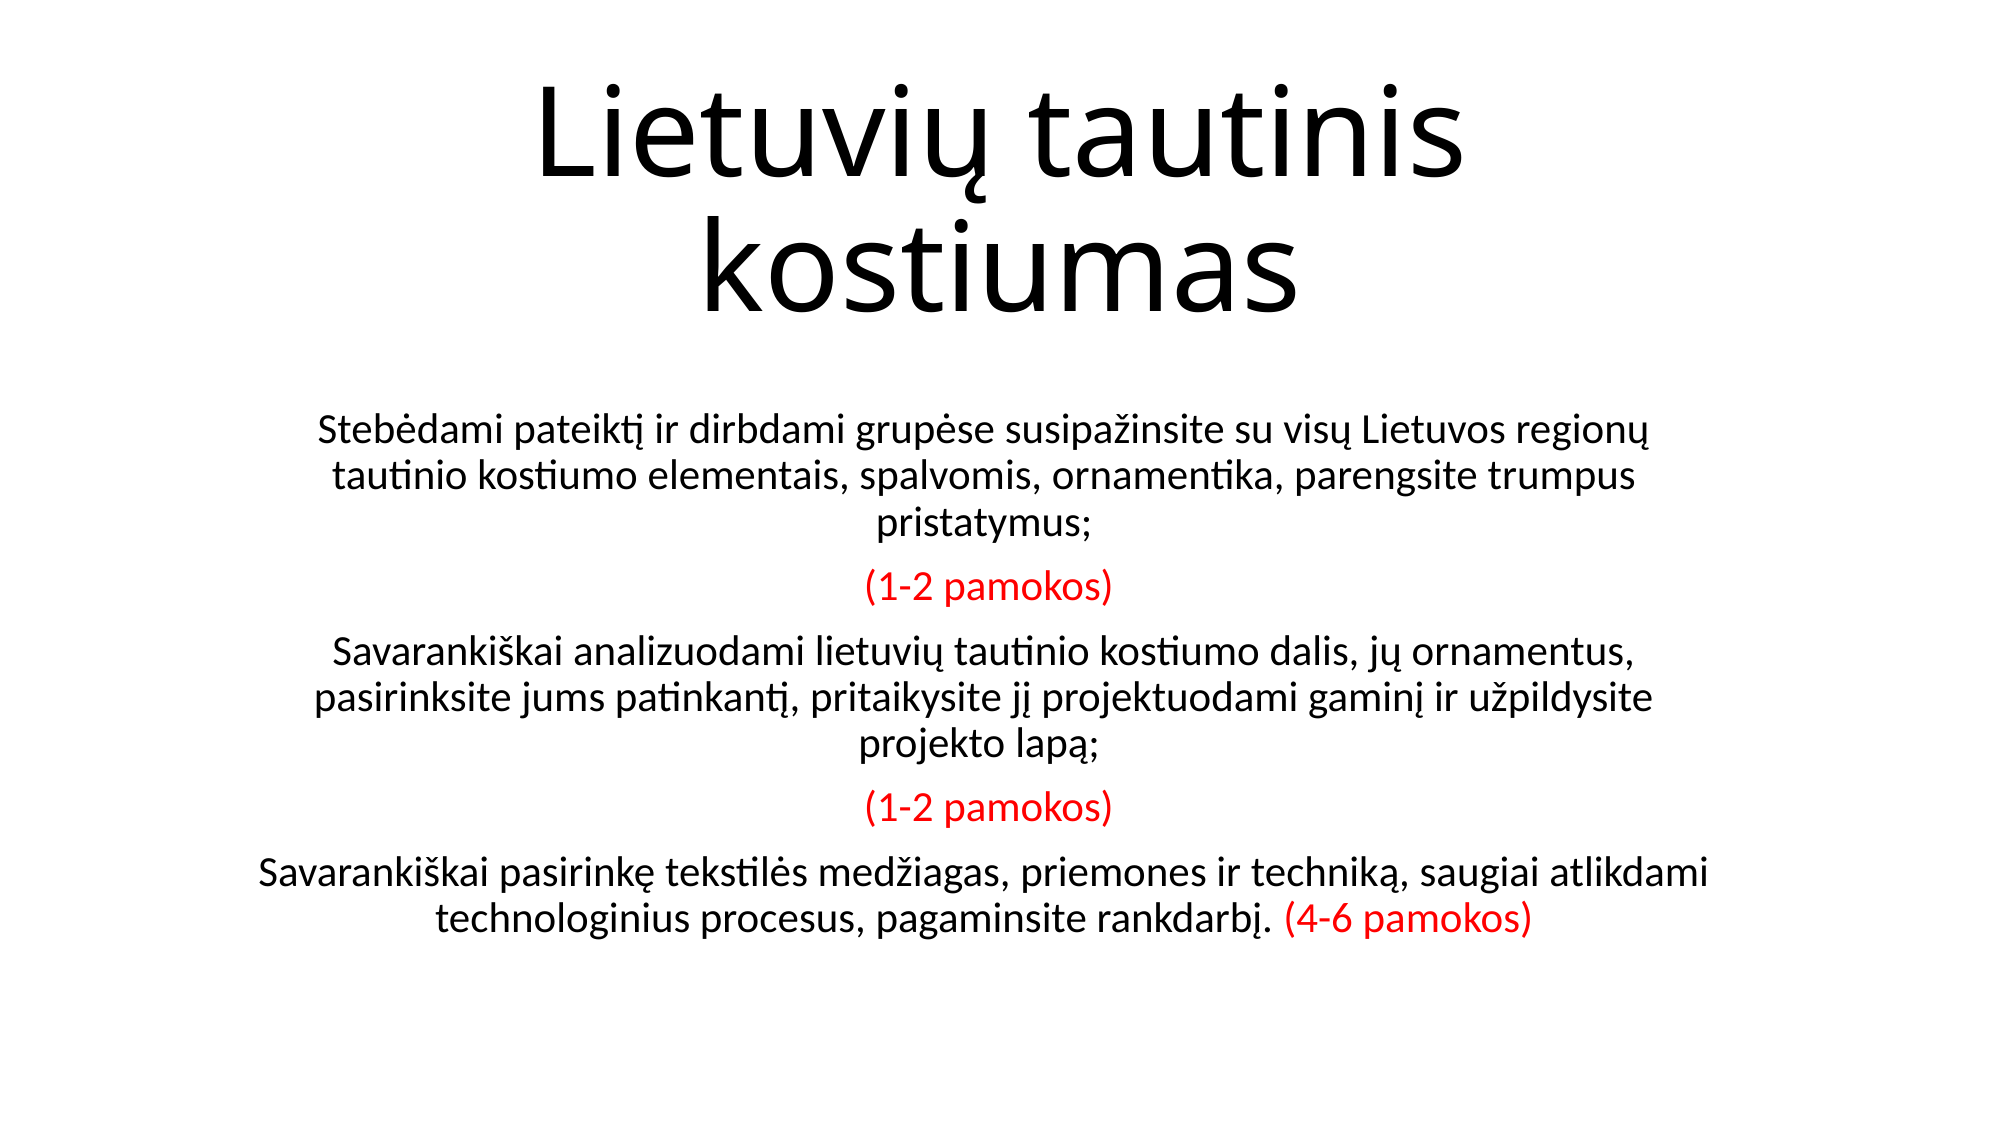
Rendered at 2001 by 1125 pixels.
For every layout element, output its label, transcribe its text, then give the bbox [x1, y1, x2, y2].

title Lietuvių tautinis kostiumas [249, 184, 1750, 347]
subtitle Stebėdami pateiktį ir dirbdami grupėse susipažinsite su visų Lietuvos regionų tautinio kostiumo elementais, spalvomis, ornamentika, parengsite trumpus pristatymus; (1-2 pamokos) Savarankiškai analizuodami lietuvių tautinio kostiumo dalis, jų ornamentus, pasirinksite jums patinkantį, pritaikysite jį projektuodami gaminį ir užpildysite projekto lapą; (1-2 pamokos) Savarankiškai pasirinkę tekstilės medžiagas, priemones ir techniką, saugiai atlikdami technologinius procesus, pagaminsite rankdarbį. (4-6 pamokos) [234, 399, 1735, 952]
